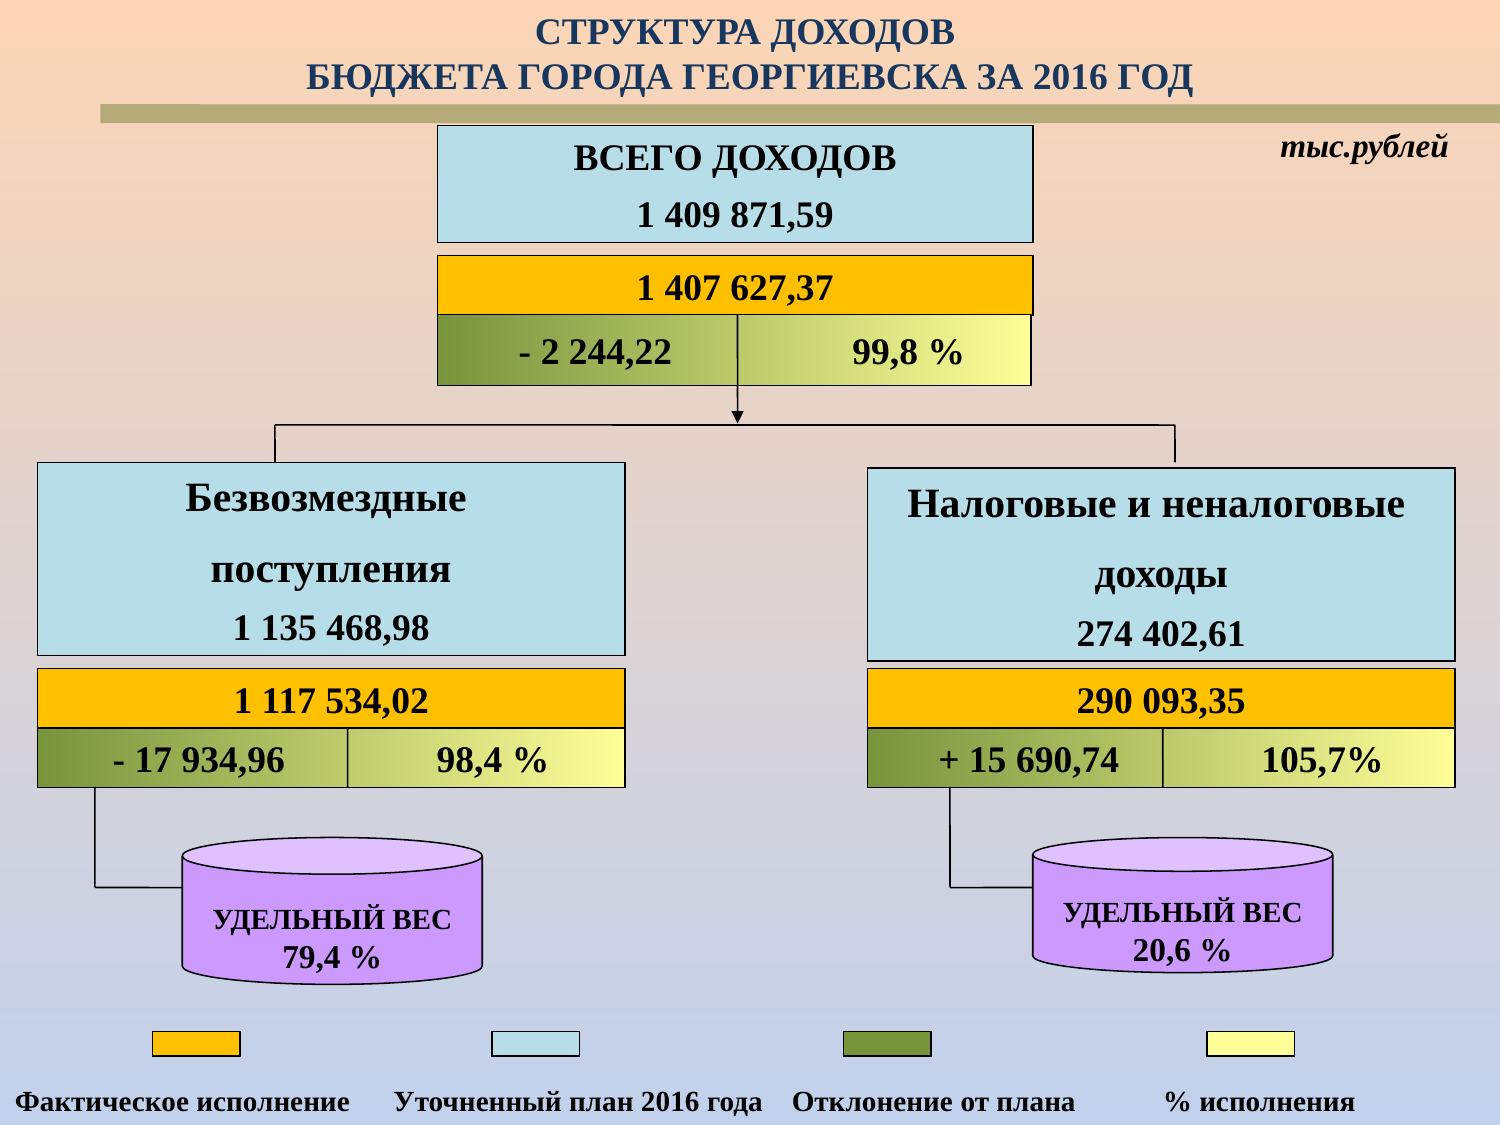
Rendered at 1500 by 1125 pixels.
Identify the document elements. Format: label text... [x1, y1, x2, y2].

text_box Фактическое исполнение Уточненный план 2016 года Отклонение от плана % исполнения [0, 1079, 1500, 1125]
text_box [0, 101, 1500, 1072]
text_box СТРУКТУРА ДОХОДОВ БЮДЖЕТА ГОРОДА ГЕОРГИЕВСКА ЗА 2016 ГОД [0, 0, 1500, 101]
